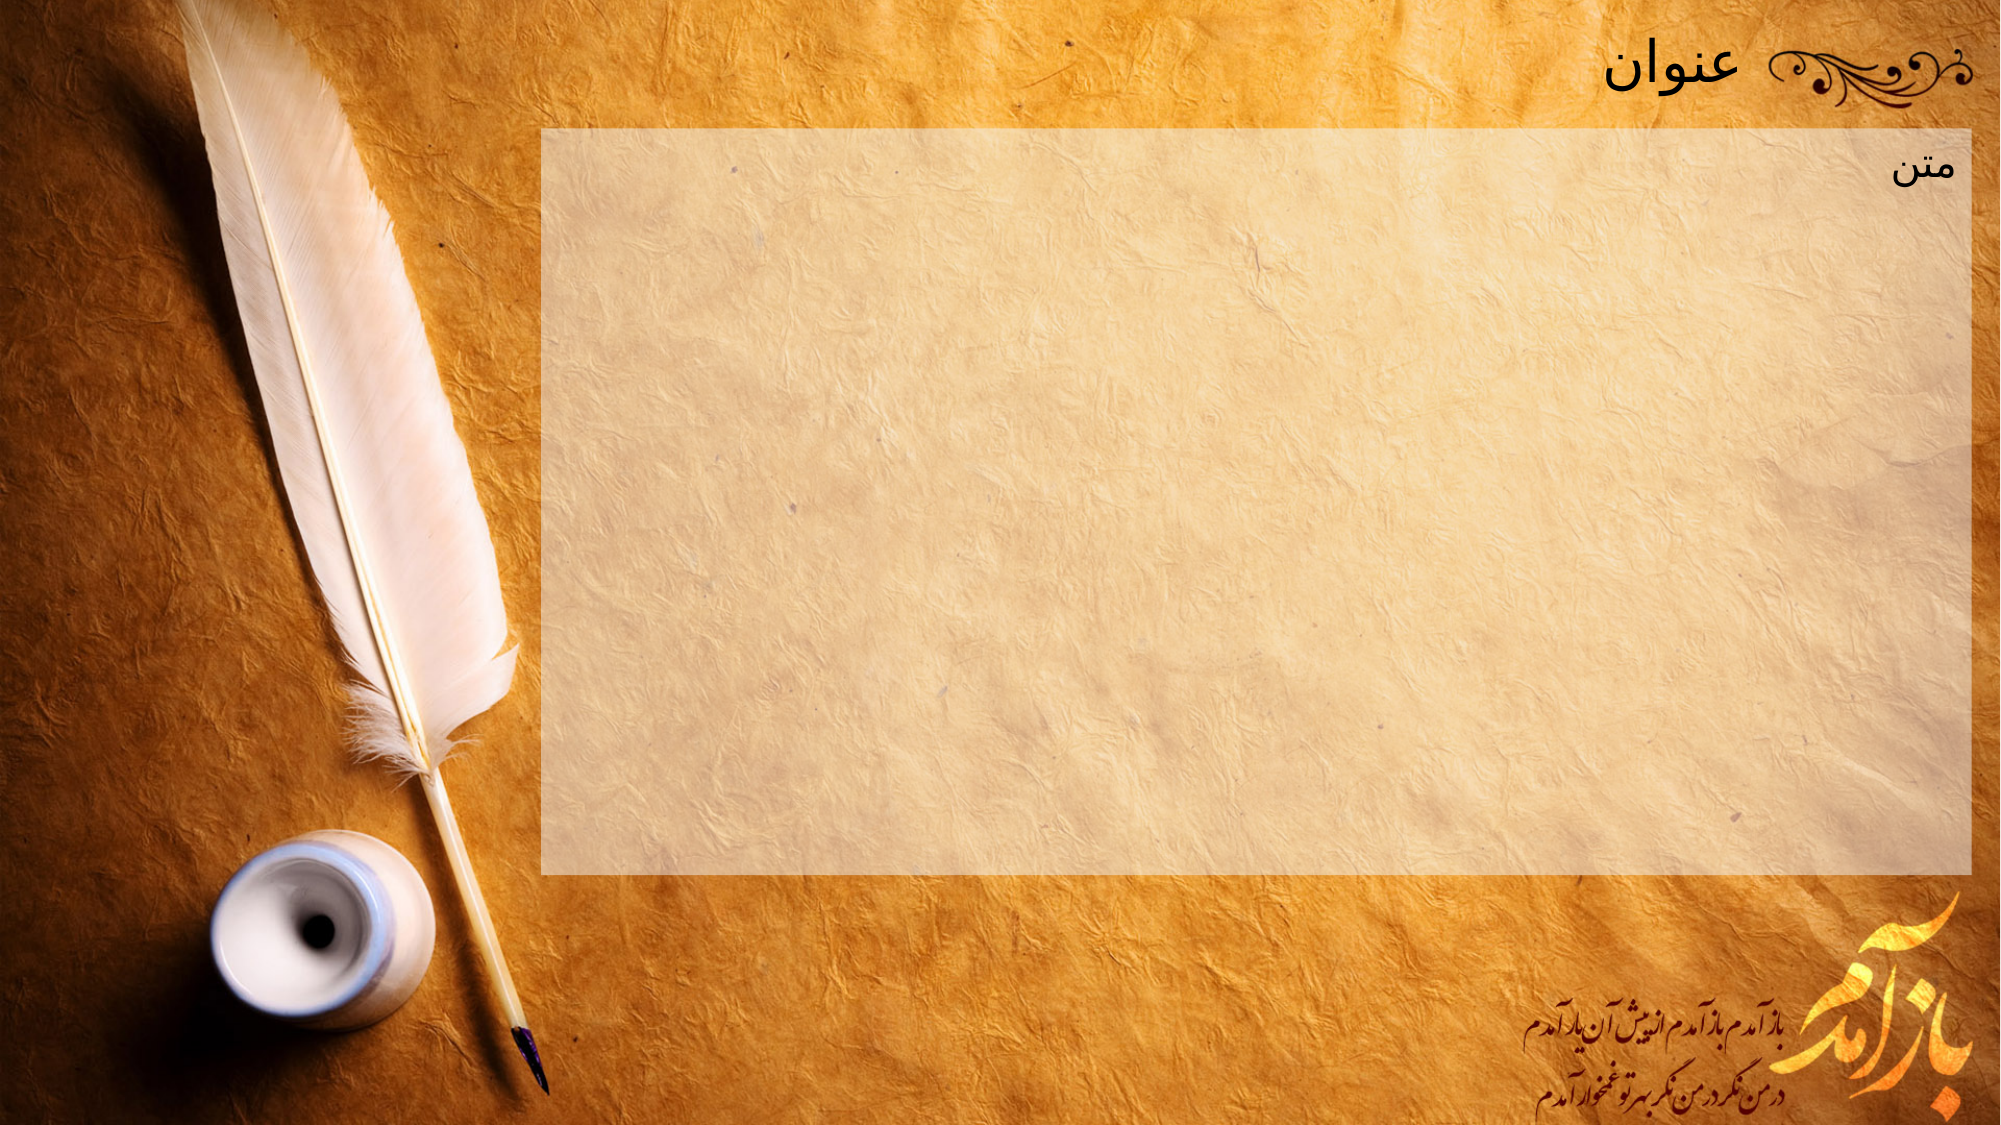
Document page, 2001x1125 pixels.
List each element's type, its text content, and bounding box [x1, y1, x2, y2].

text_box متن [541, 128, 1972, 194]
text_box عنوان [661, 17, 1759, 102]
picture [0, 0, 2001, 1125]
text_box [540, 127, 1973, 876]
